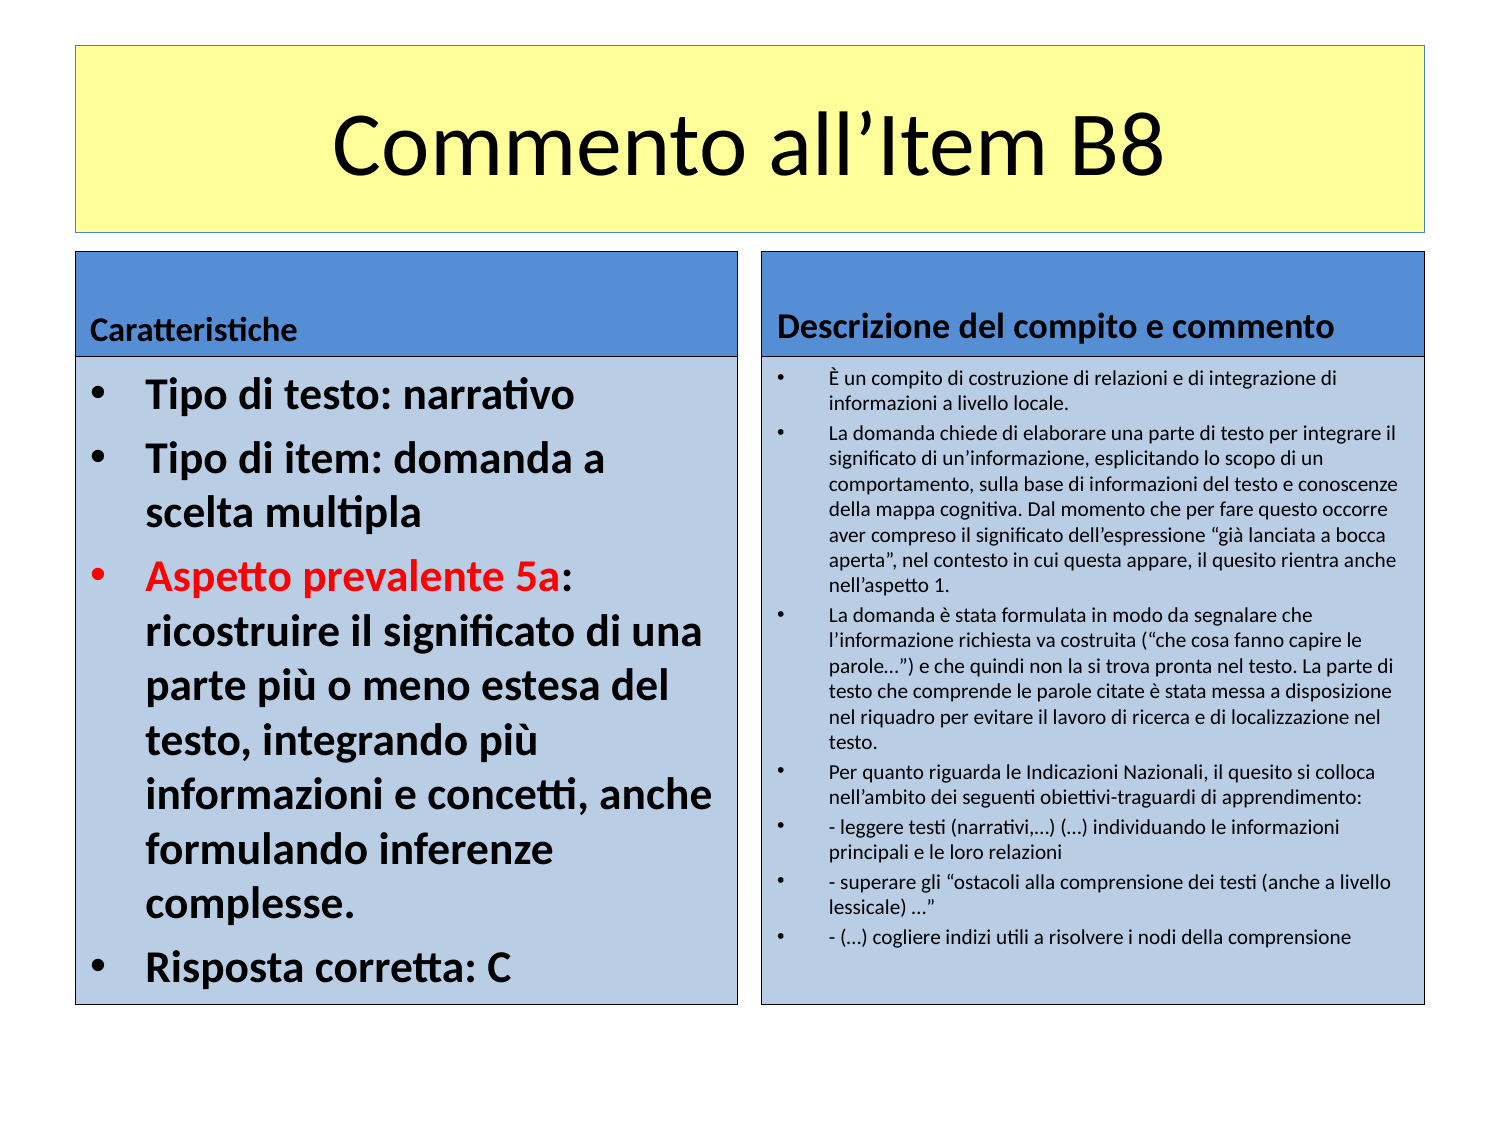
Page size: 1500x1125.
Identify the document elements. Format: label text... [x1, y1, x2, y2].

list Caratteristiche [75, 251, 738, 356]
title Commento all’Item B8 [75, 45, 1425, 233]
list Tipo di testo: narrativo Tipo di item: domanda a scelta multipla Aspetto prevalente 5a: ricostruire il significato di una parte più o meno estesa del testo, integrando più informazioni e concetti, anche formulando inferenze complesse. Risposta corretta: C [75, 356, 738, 1005]
list Descrizione del compito e commento [761, 251, 1425, 356]
list È un compito di costruzione di relazioni e di integrazione di informazioni a livello locale. La domanda chiede di elaborare una parte di testo per integrare il significato di un’informazione, esplicitando lo scopo di un comportamento, sulla base di informazioni del testo e conoscenze della mappa cognitiva. Dal momento che per fare questo occorre aver compreso il significato dell’espressione “già lanciata a bocca aperta”, nel contesto in cui questa appare, il quesito rientra anche nell’aspetto 1. La domanda è stata formulata in modo da segnalare che l’informazione richiesta va costruita (“che cosa fanno capire le parole…”) e che quindi non la si trova pronta nel testo. La parte di testo che comprende le parole citate è stata messa a disposizione nel riquadro per evitare il lavoro di ricerca e di localizzazione nel testo. Per quanto riguarda le Indicazioni Nazionali, il quesito si colloca nell’ambito dei seguenti obiettivi-traguardi di apprendimento: - leggere testi (narrativi,…) (…) individuando le informazioni principali e le loro relazioni - superare gli “ostacoli alla comprensione dei testi (anche a livello lessicale) …” - (…) cogliere indizi utili a risolvere i nodi della comprensione [761, 356, 1425, 1005]
